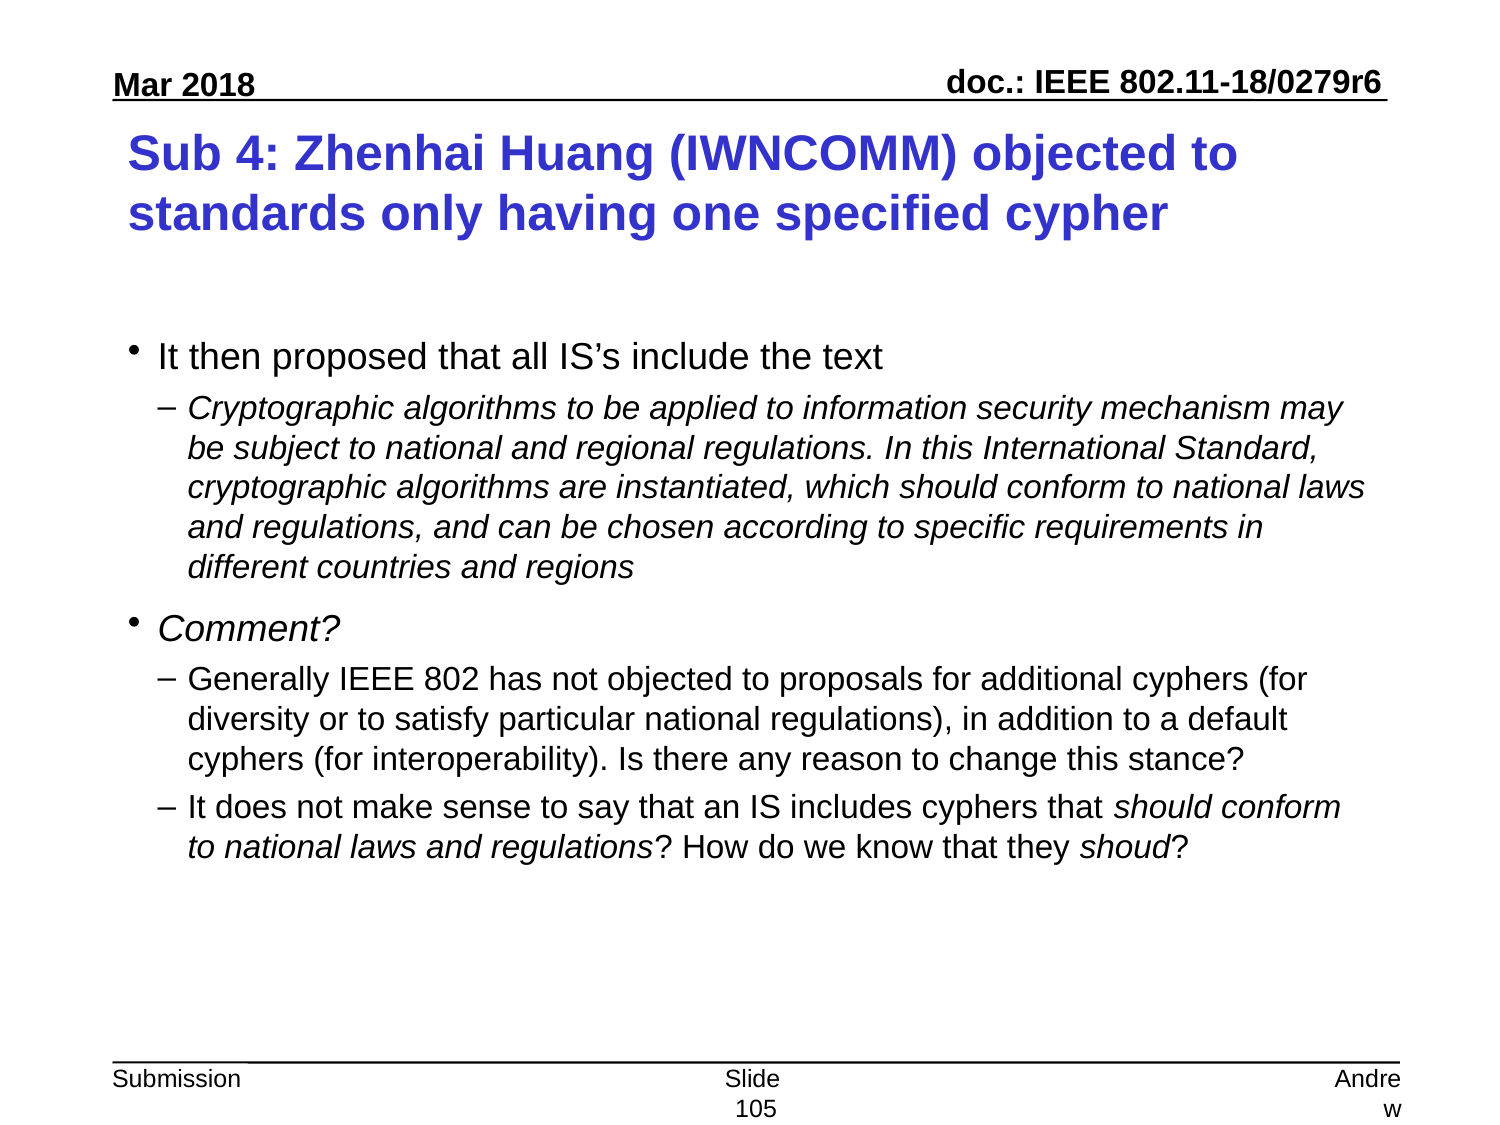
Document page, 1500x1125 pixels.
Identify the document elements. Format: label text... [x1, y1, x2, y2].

footer Andrew Myles, Cisco [1320, 1061, 1402, 1093]
list It then proposed that all IS’s include the text Cryptographic algorithms to be applied to information security mechanism may be subject to national and regional regulations. In this International Standard, cryptographic algorithms are instantiated, which should conform to national laws and regulations, and can be chosen according to specific requirements in different countries and regions Comment? Generally IEEE 802 has not objected to proposals for additional cyphers (for diversity or to satisfy particular national regulations), in addition to a default cyphers (for interoperability). Is there any reason to change this stance? It does not make sense to say that an IS includes cyphers that should conform to national laws and regulations? How do we know that they shoud? [112, 324, 1388, 1000]
slide_number Slide 105 [709, 1061, 803, 1093]
title Sub 4: Zhenhai Huang (IWNCOMM) objected to standards only having one specified cypher [112, 112, 1425, 288]
